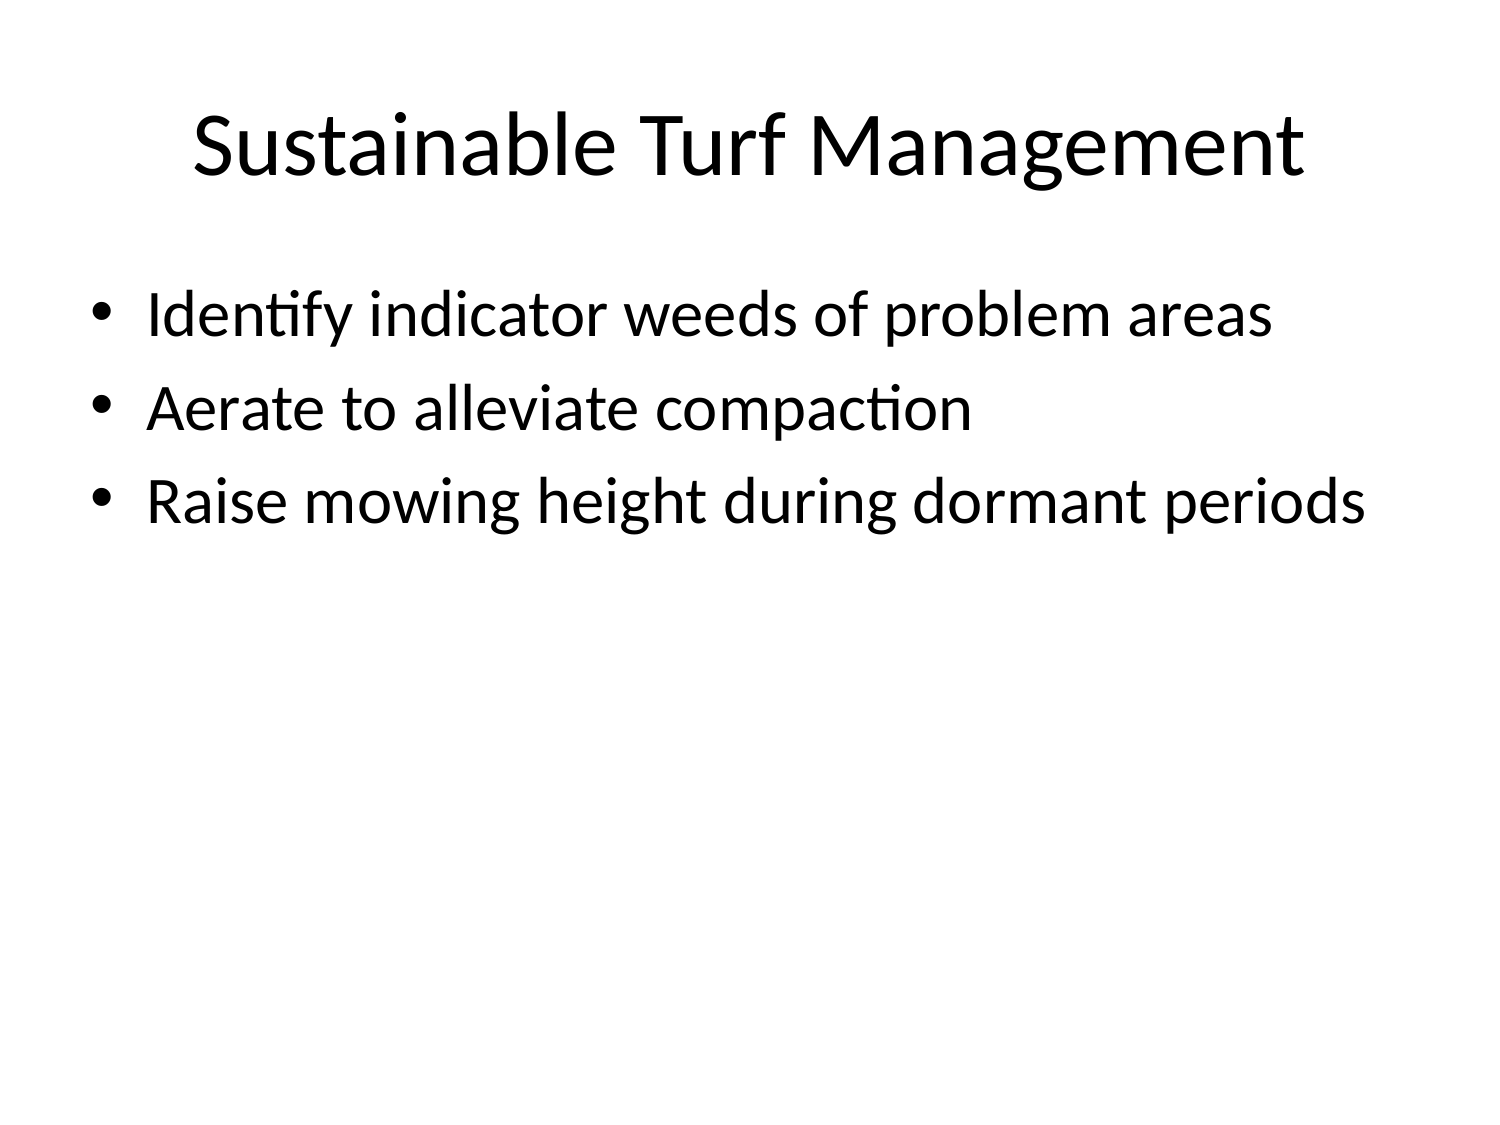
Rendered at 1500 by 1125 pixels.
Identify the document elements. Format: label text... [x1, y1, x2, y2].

title Sustainable Turf Management [75, 45, 1425, 233]
list Identify indicator weeds of problem areas Aerate to alleviate compaction Raise mowing height during dormant periods [75, 262, 1425, 1005]
